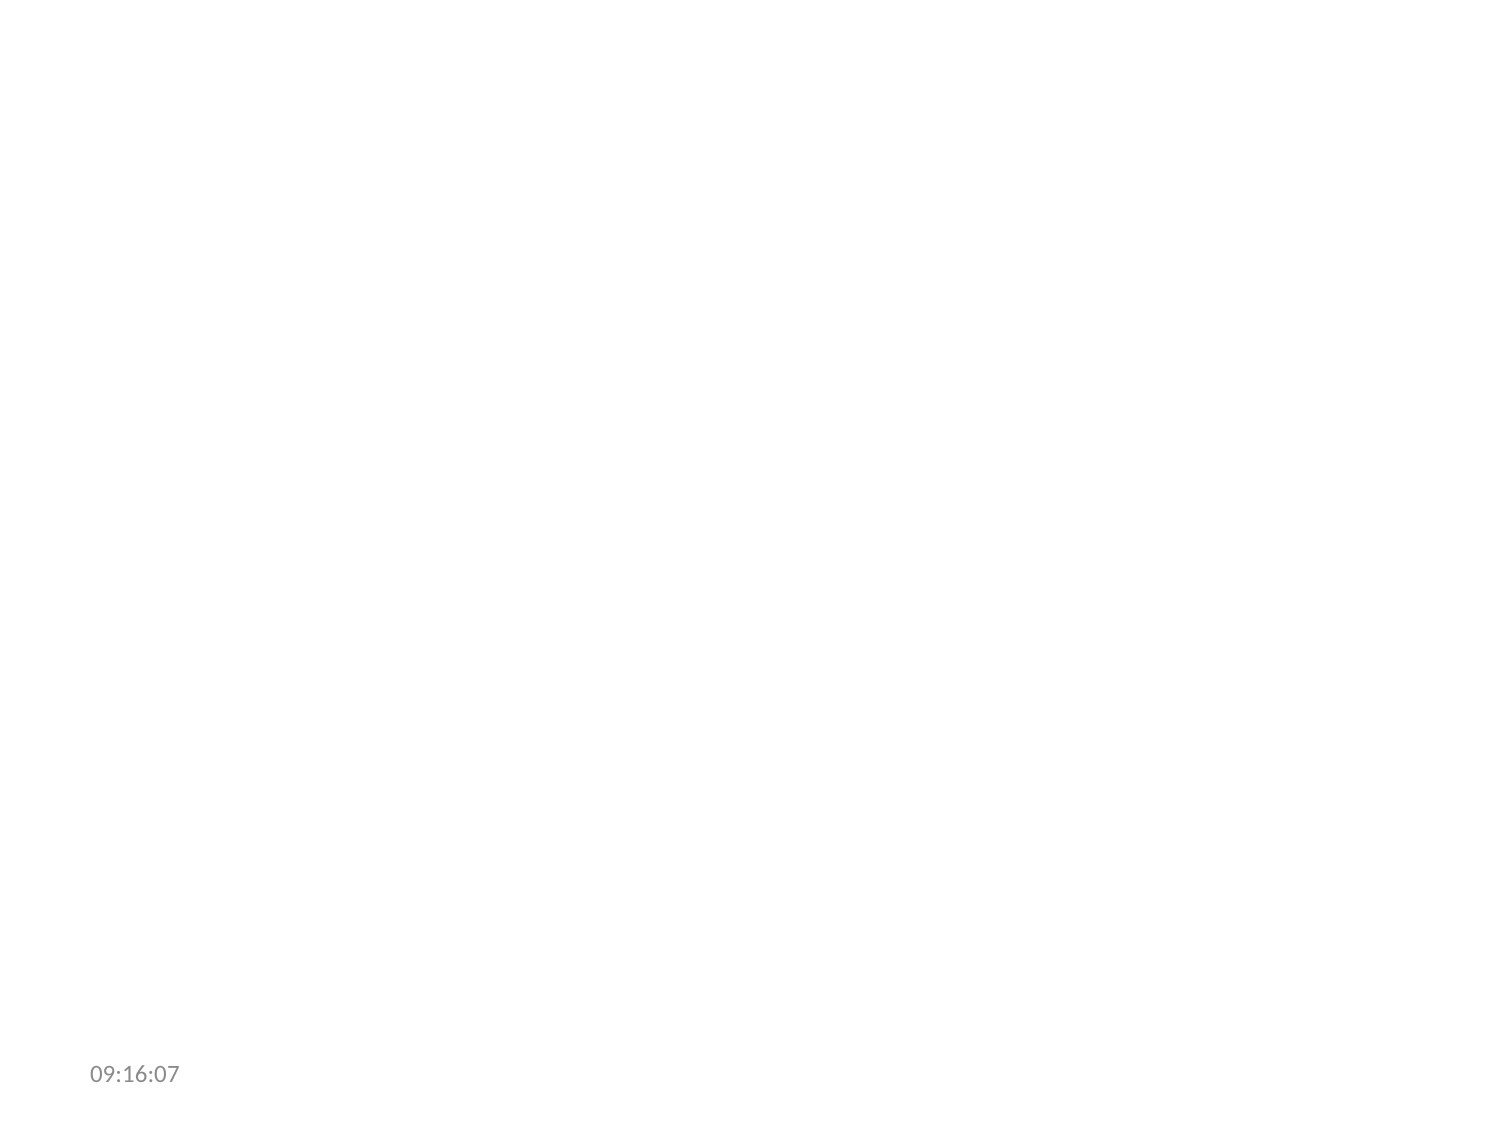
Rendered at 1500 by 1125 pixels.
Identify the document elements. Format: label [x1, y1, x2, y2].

slide_number [75, 1042, 425, 1103]
